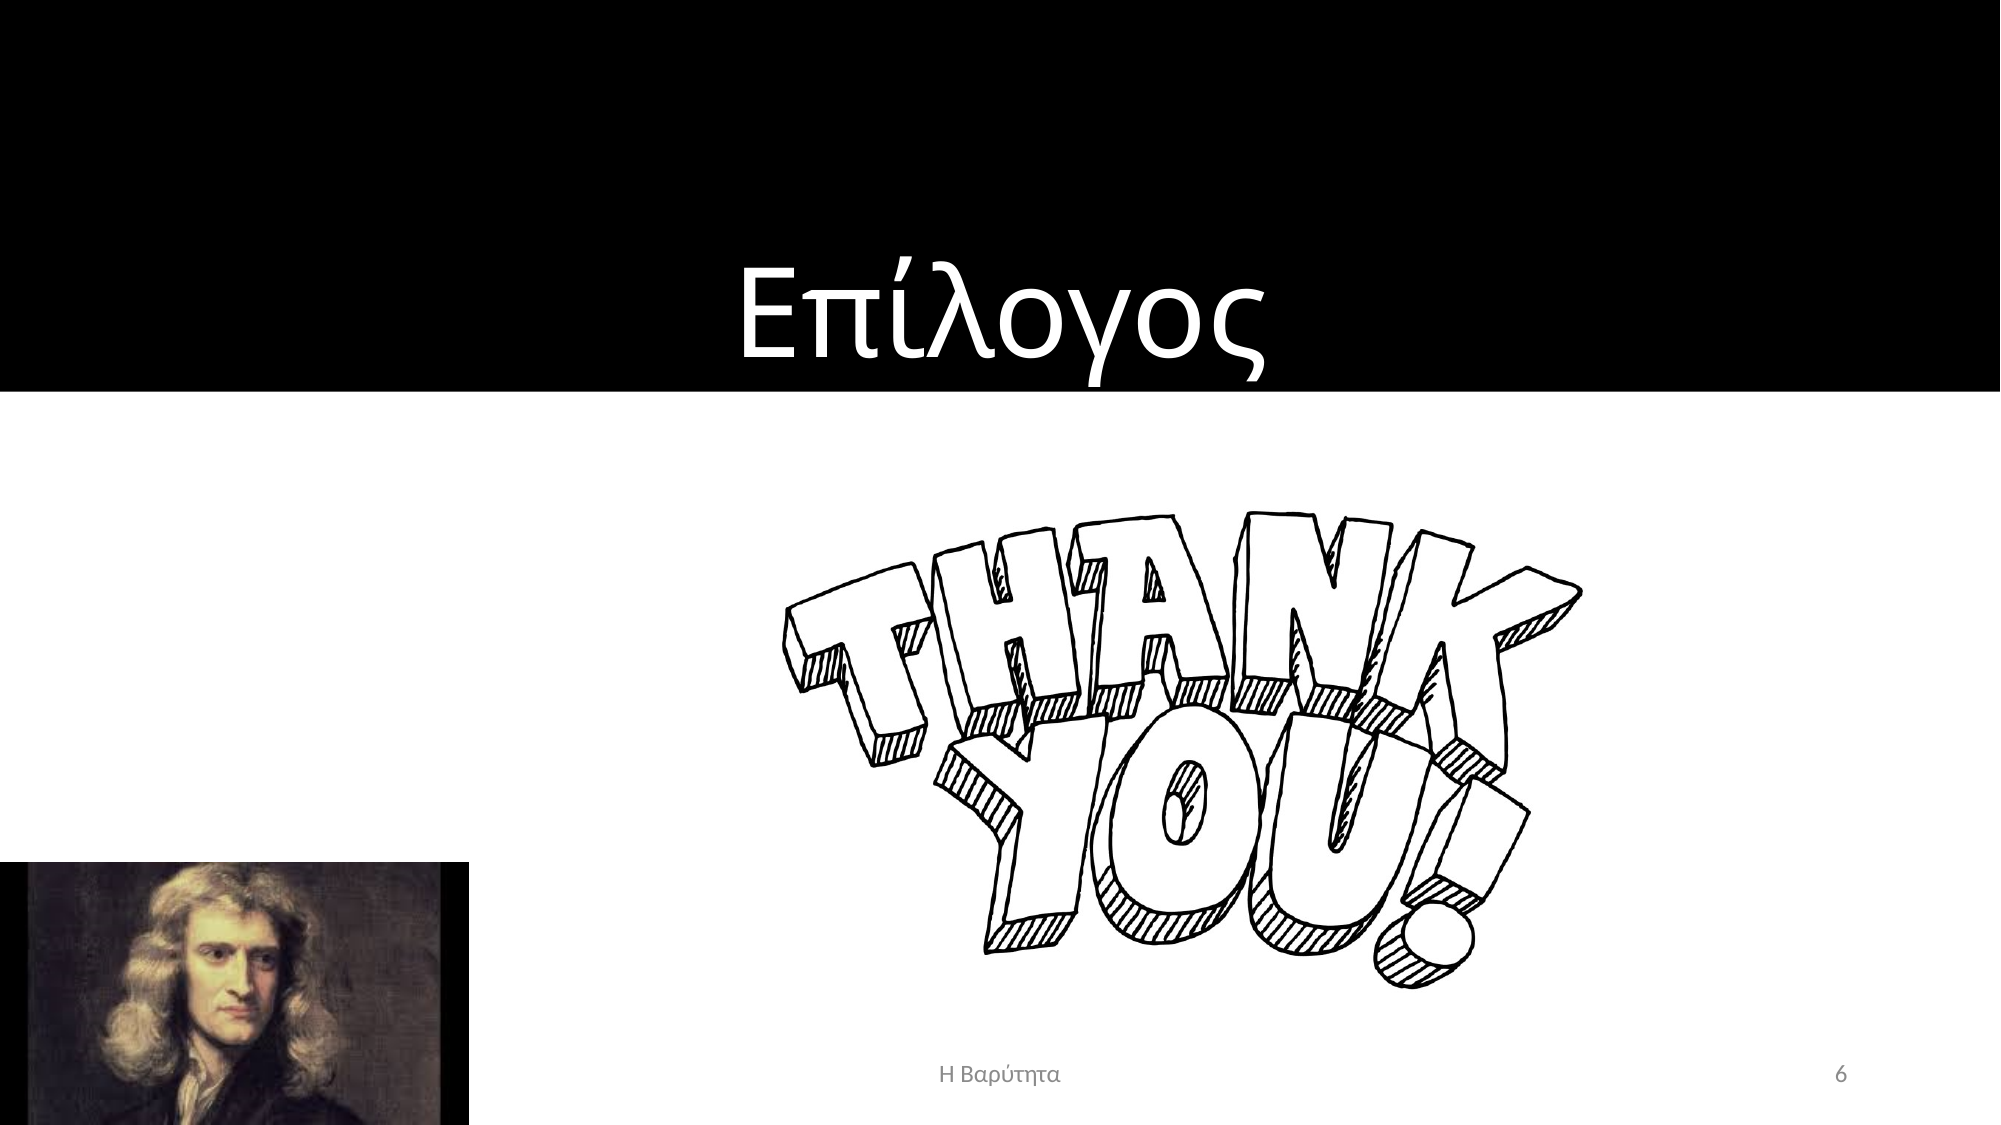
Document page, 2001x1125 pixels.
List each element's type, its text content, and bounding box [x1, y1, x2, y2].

footer Η Βαρύτητα [662, 1042, 1338, 1103]
title Επίλογος [0, 0, 2000, 392]
picture [0, 862, 469, 1125]
slide_number 6 [1412, 1042, 1863, 1103]
picture [740, 455, 1628, 1046]
